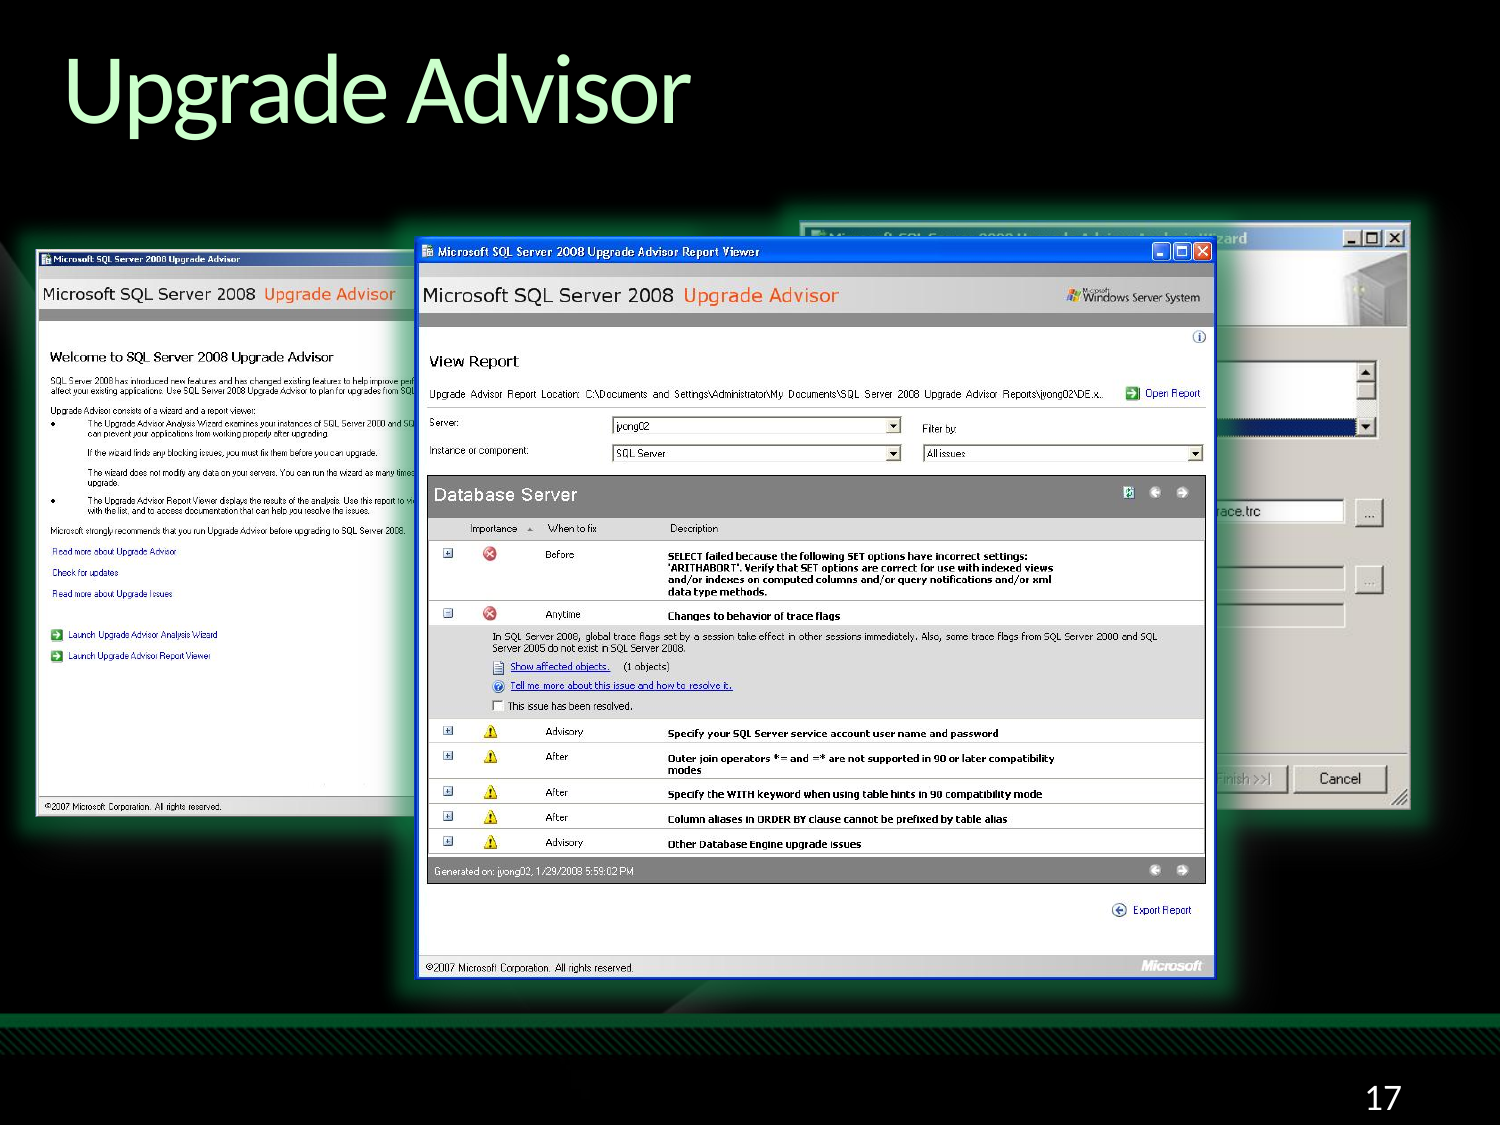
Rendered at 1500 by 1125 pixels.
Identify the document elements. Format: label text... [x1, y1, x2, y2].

picture [0, 0, 1500, 1125]
slide_number 17 [1349, 1065, 1500, 1105]
title Upgrade Advisor [62, 37, 1438, 147]
